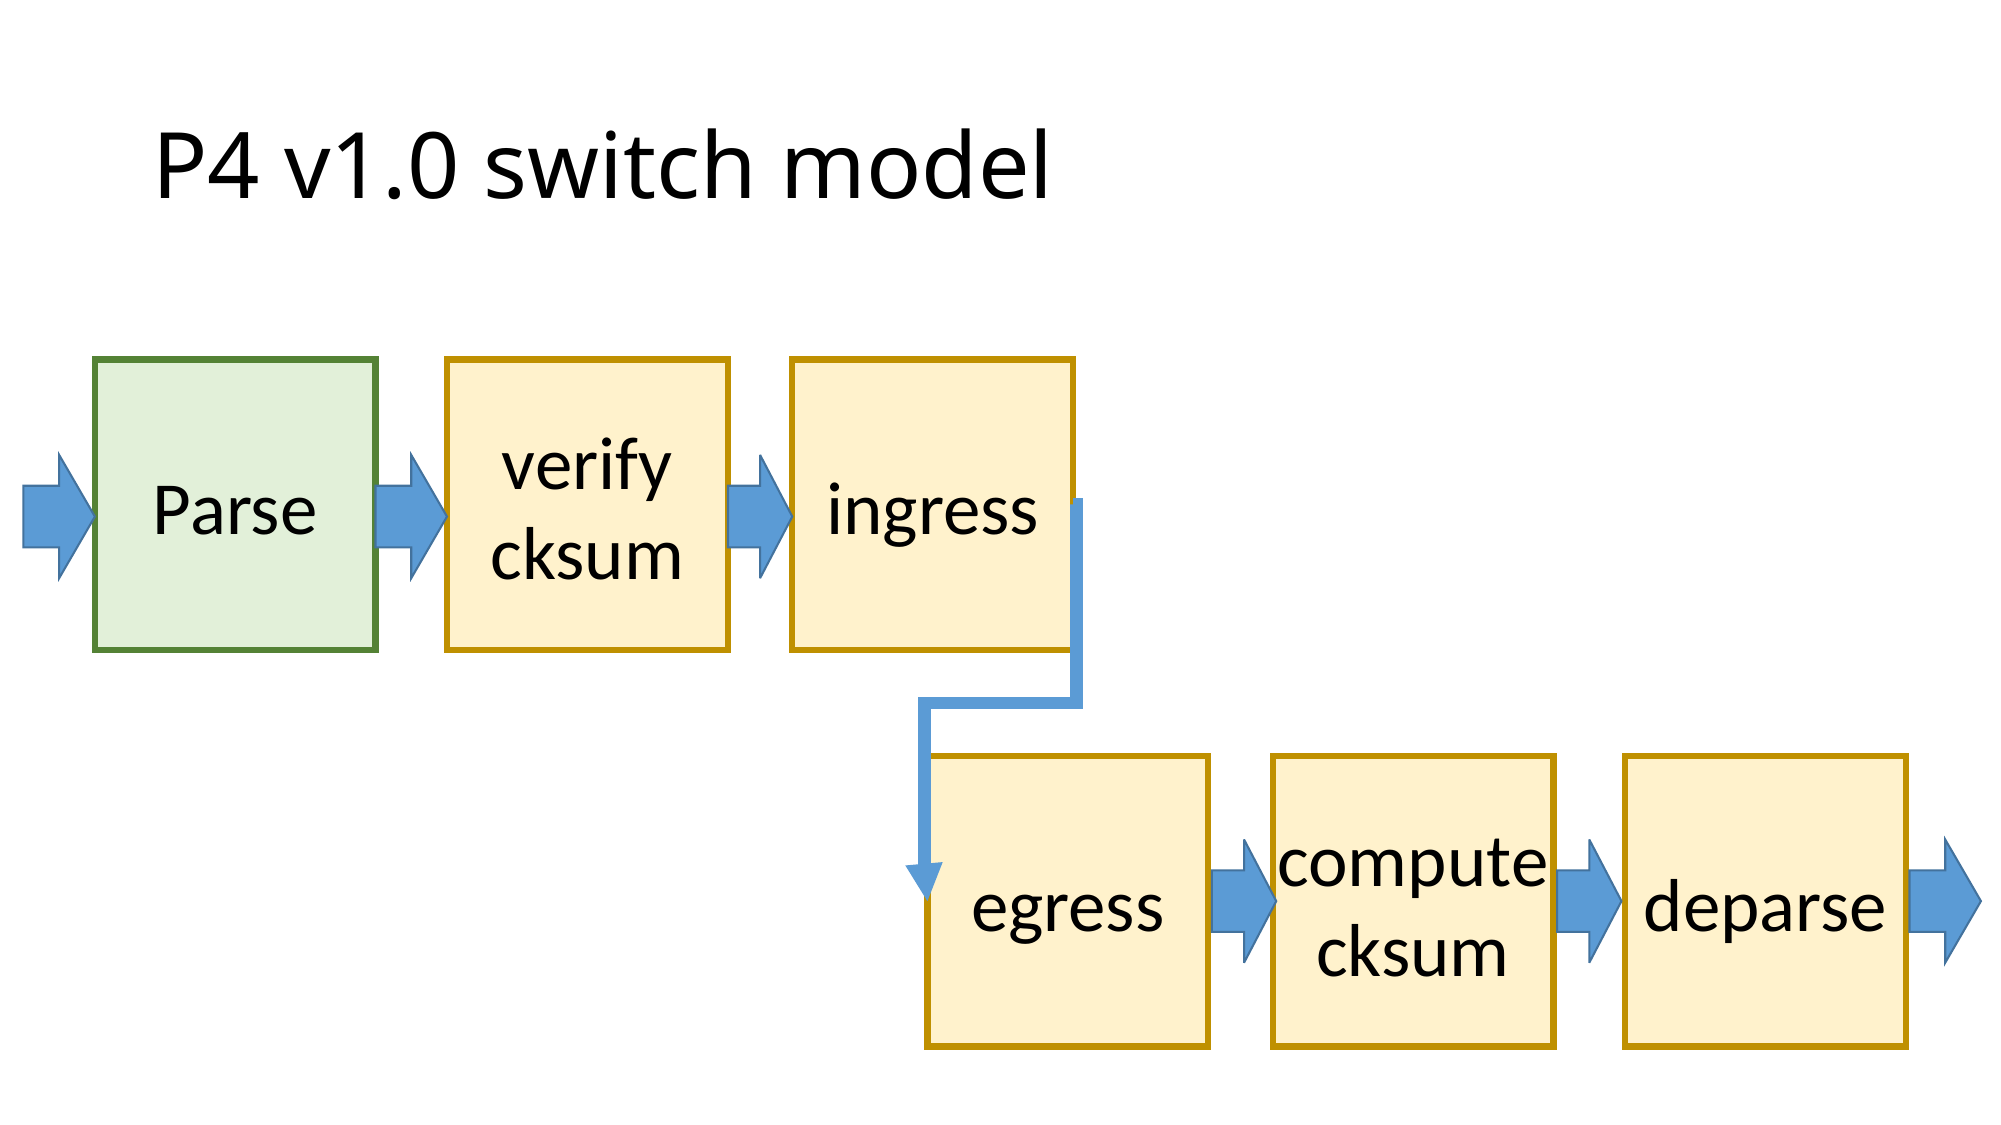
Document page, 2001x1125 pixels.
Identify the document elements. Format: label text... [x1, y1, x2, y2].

text_box [1556, 839, 1623, 964]
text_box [927, 504, 1074, 902]
text_box Parse [94, 358, 377, 651]
text_box verify cksum [446, 358, 729, 651]
title P4 v1.0 switch model [137, 59, 1863, 278]
text_box ingress [791, 358, 1074, 651]
text_box [22, 451, 97, 582]
text_box compute cksum [1272, 755, 1555, 1047]
text_box [1908, 835, 1983, 967]
text_box [374, 451, 449, 582]
text_box [1210, 839, 1278, 964]
text_box egress [926, 755, 1209, 1047]
text_box [726, 454, 794, 579]
text_box deparse [1624, 755, 1907, 1047]
